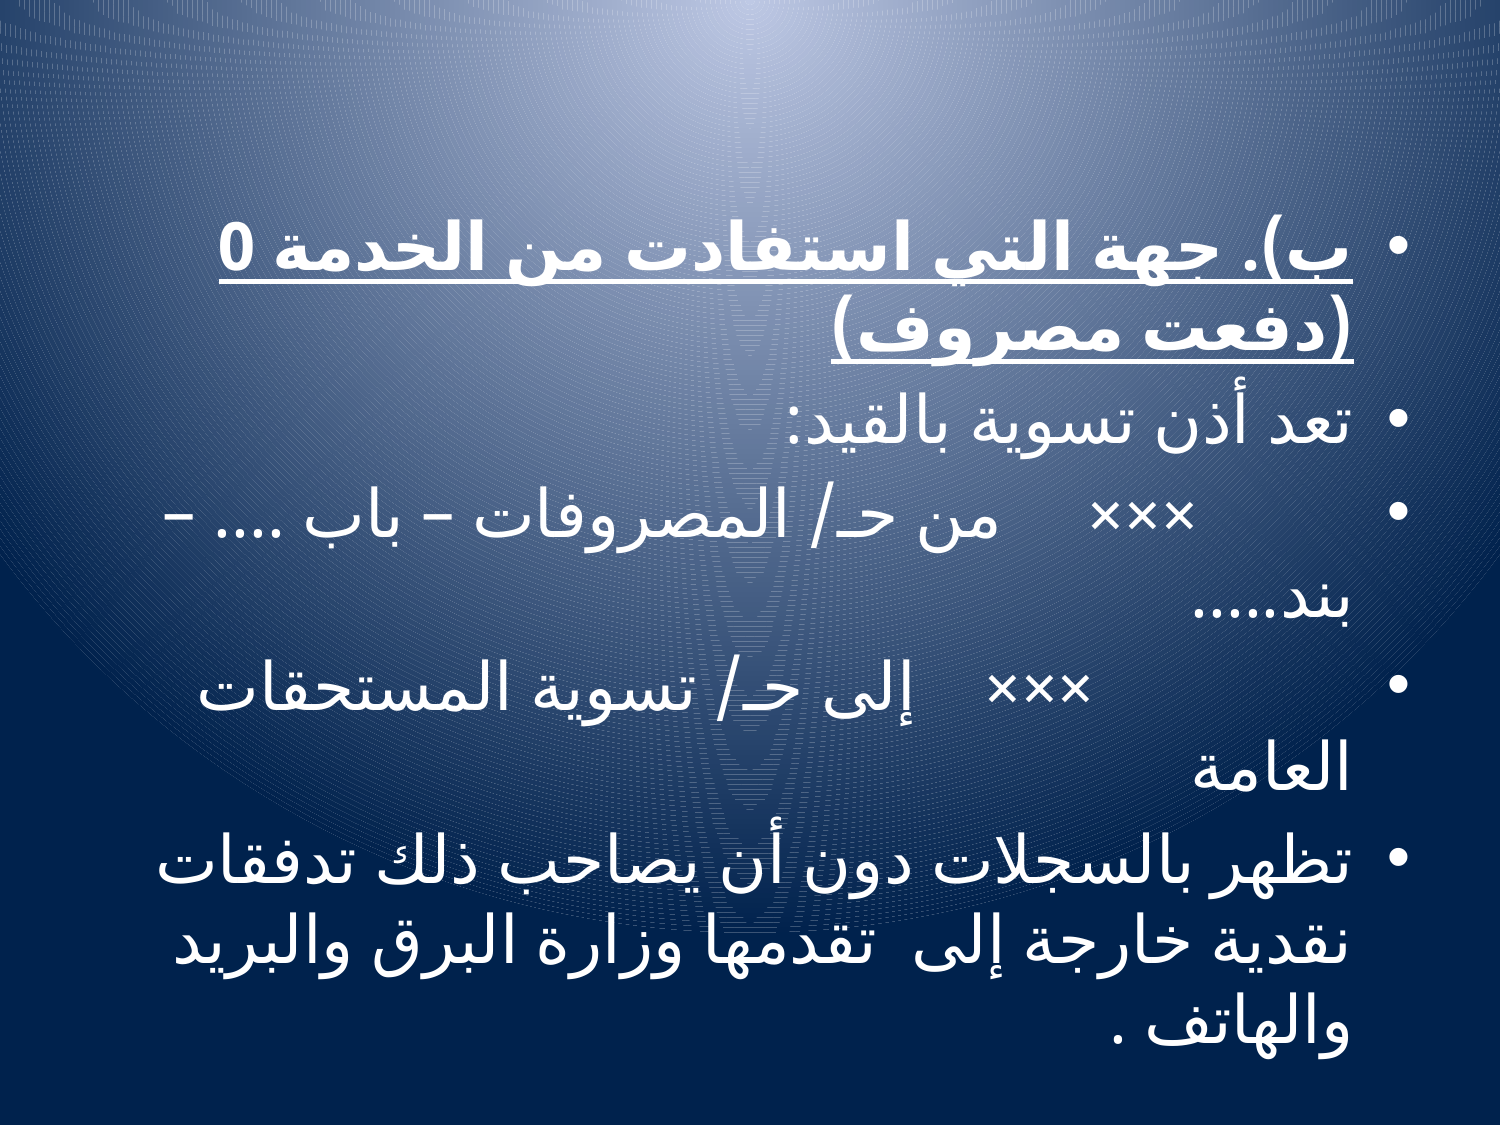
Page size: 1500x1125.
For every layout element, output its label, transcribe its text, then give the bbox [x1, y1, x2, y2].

list ب). جهة التي استفادت من الخدمة 0 (دفعت مصروف) تعد أذن تسوية بالقيد: ××× من حـ/ المصروفات – باب .... – بند..... ××× إلى حـ/ تسوية المستحقات العامة تظهر بالسجلات دون أن يصاحب ذلك تدفقات نقدية خارجة إلى تقدمها وزارة البرق والبريد والهاتف . [75, 196, 1425, 1005]
